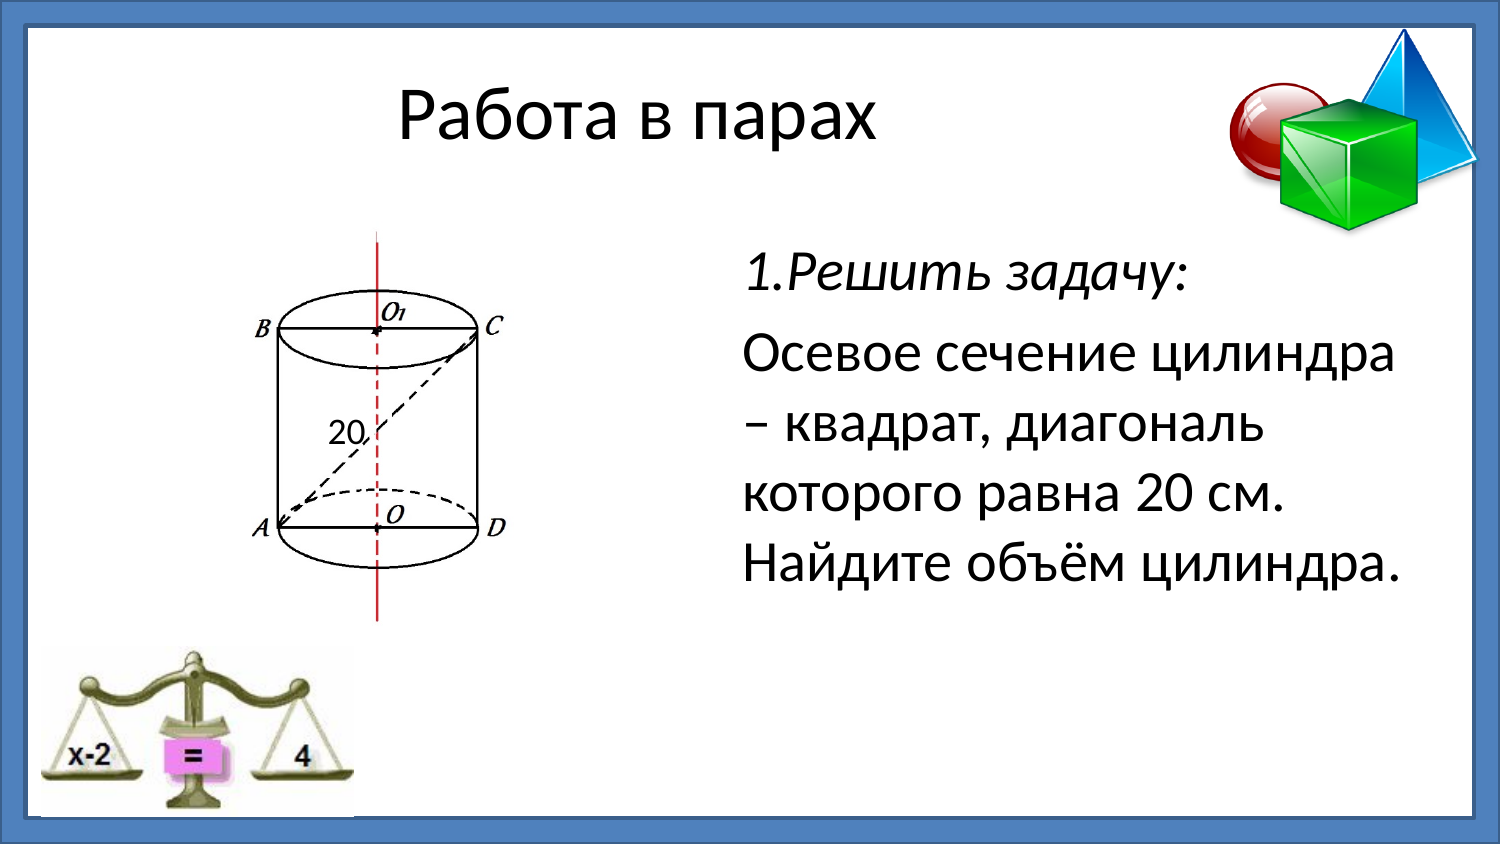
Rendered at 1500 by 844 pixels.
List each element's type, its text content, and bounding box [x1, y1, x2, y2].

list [196, 220, 596, 639]
picture [1222, 8, 1483, 245]
list 1.Решить задачу: Осевое сечение цилиндра – квадрат, диагональ которого равна 20 см. Найдите объём цилиндра. [727, 224, 1447, 753]
picture [41, 646, 354, 817]
title Работа в парах [64, 55, 1211, 197]
